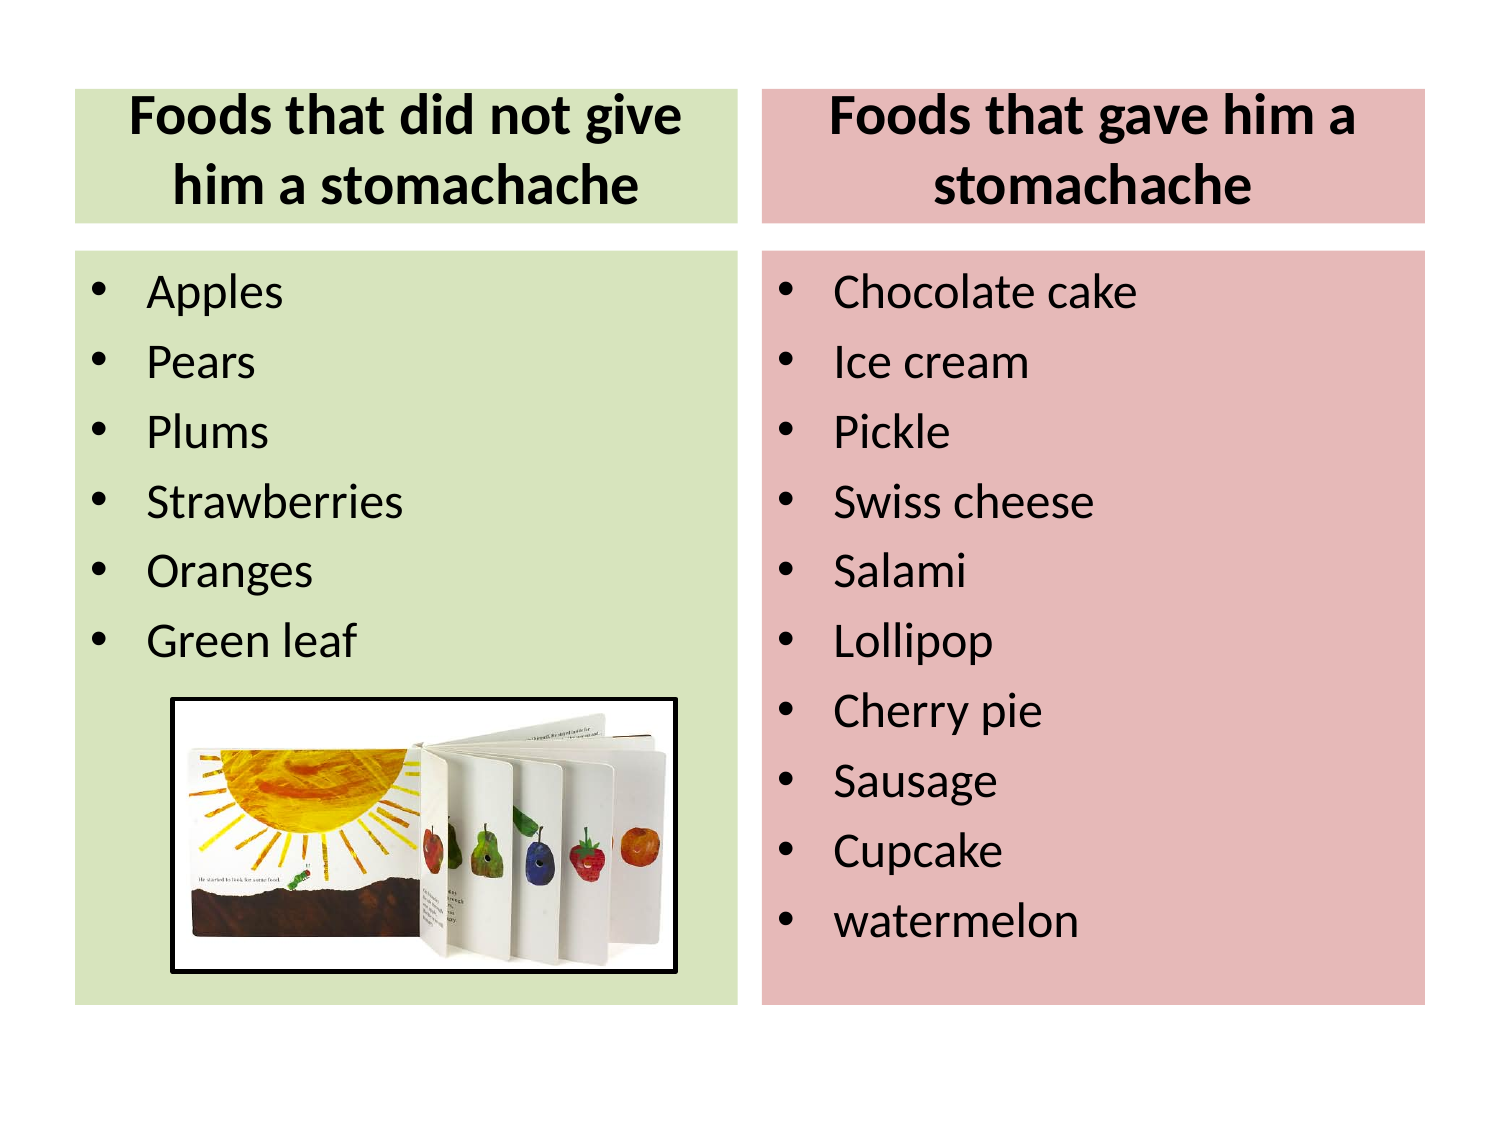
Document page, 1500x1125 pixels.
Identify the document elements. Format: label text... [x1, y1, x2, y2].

list Apples Pears Plums Strawberries Oranges Green leaf [75, 250, 738, 1005]
list Foods that gave him a stomachache [761, 88, 1425, 224]
list Foods that did not give him a stomachache [75, 88, 738, 224]
list Chocolate cake Ice cream Pickle Swiss cheese Salami Lollipop Cherry pie Sausage Cupcake watermelon [761, 250, 1425, 1005]
picture [174, 700, 674, 970]
